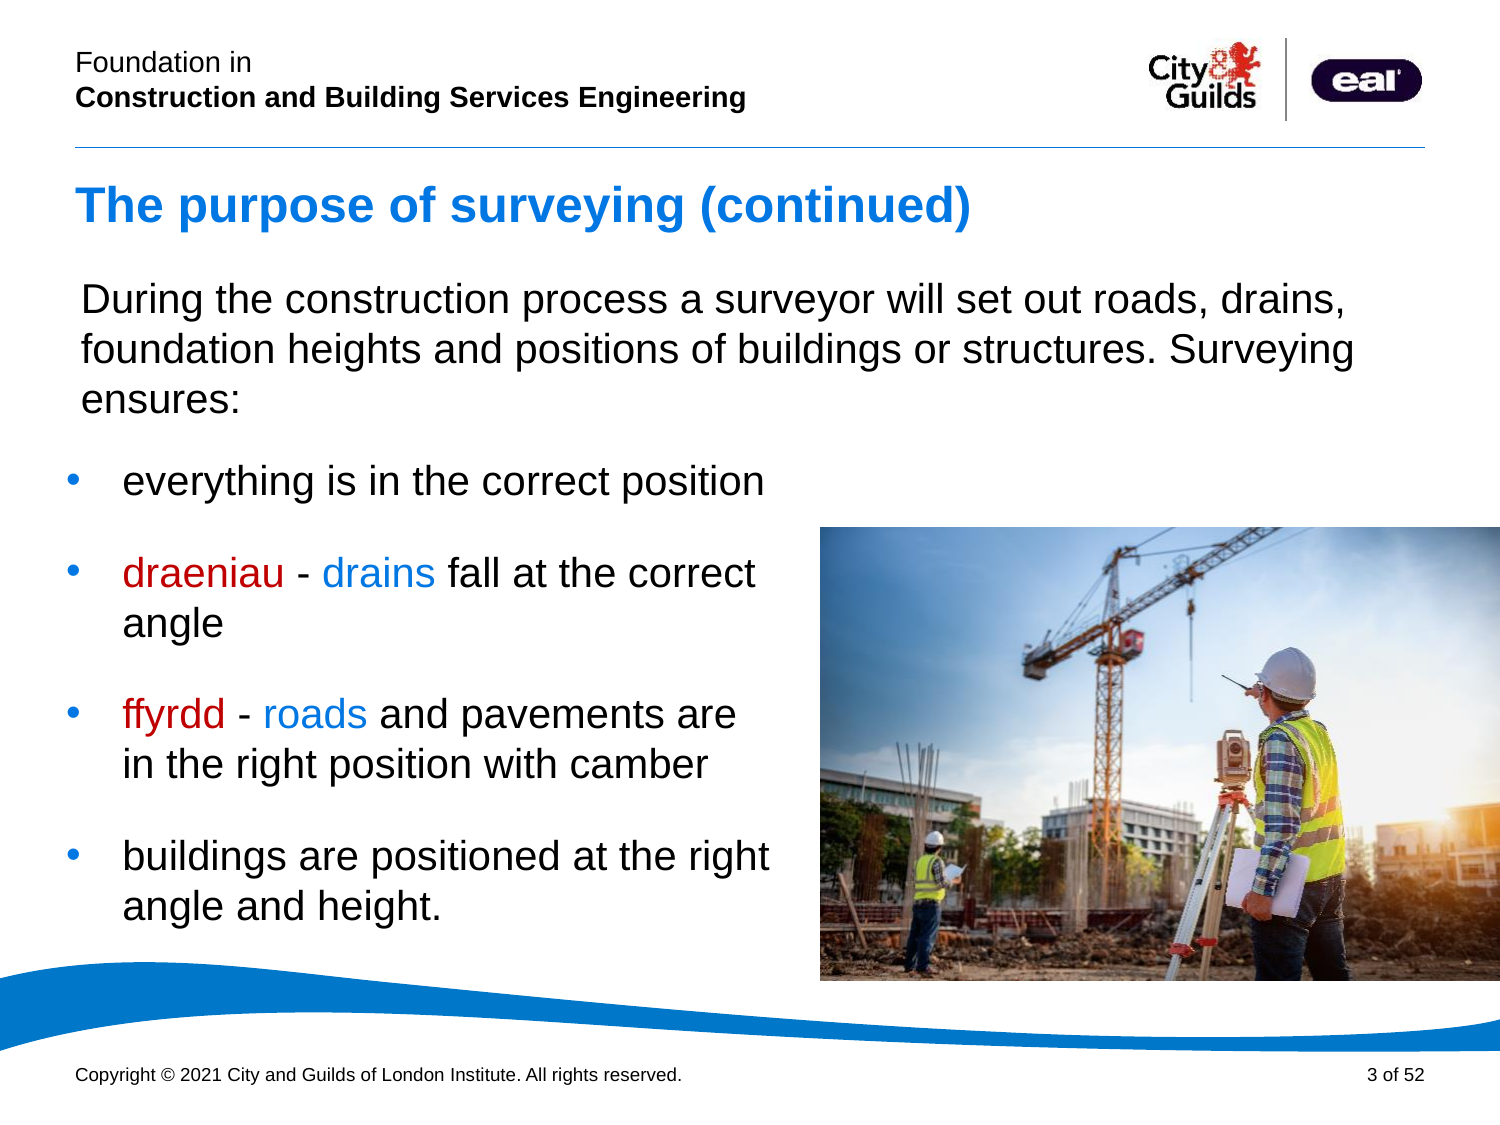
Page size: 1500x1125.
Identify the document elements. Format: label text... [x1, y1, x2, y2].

picture [819, 527, 1500, 981]
text_box During the construction process a surveyor will set out roads, drains, foundation heights and positions of buildings or structures. Surveying ensures: [66, 264, 1416, 430]
title The purpose of surveying (continued) [74, 172, 1426, 236]
picture [1149, 38, 1422, 121]
list everything is in the correct position draeniau - drains fall at the correct angle ffyrdd - roads and pavements are in the right position with camber buildings are positioned at the right angle and height. [65, 453, 774, 1055]
